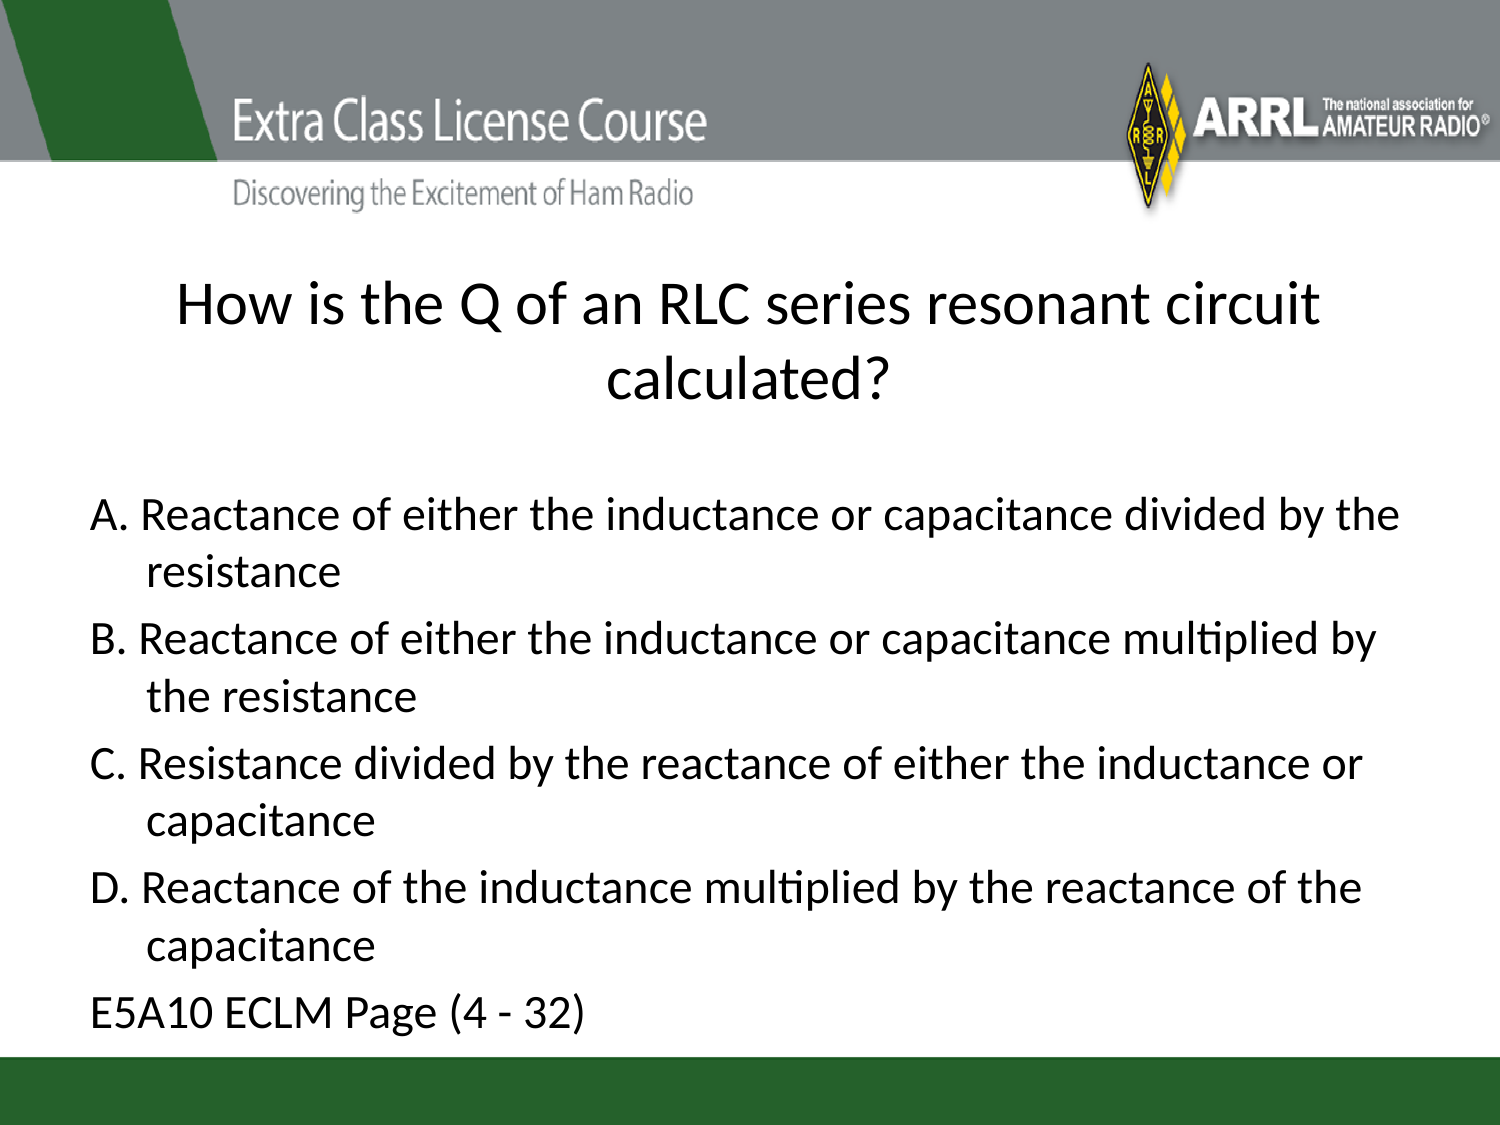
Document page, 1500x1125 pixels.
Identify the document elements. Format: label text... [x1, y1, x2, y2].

list A. Reactance of either the inductance or capacitance divided by the resistance B. Reactance of either the inductance or capacitance multiplied by the resistance C. Resistance divided by the reactance of either the inductance or capacitance D. Reactance of the inductance multiplied by the reactance of the capacitance E5A10 ECLM Page (4 - 32) [75, 474, 1425, 993]
picture [0, 0, 1500, 1125]
title How is the Q of an RLC series resonant circuit calculated? [75, 254, 1425, 435]
